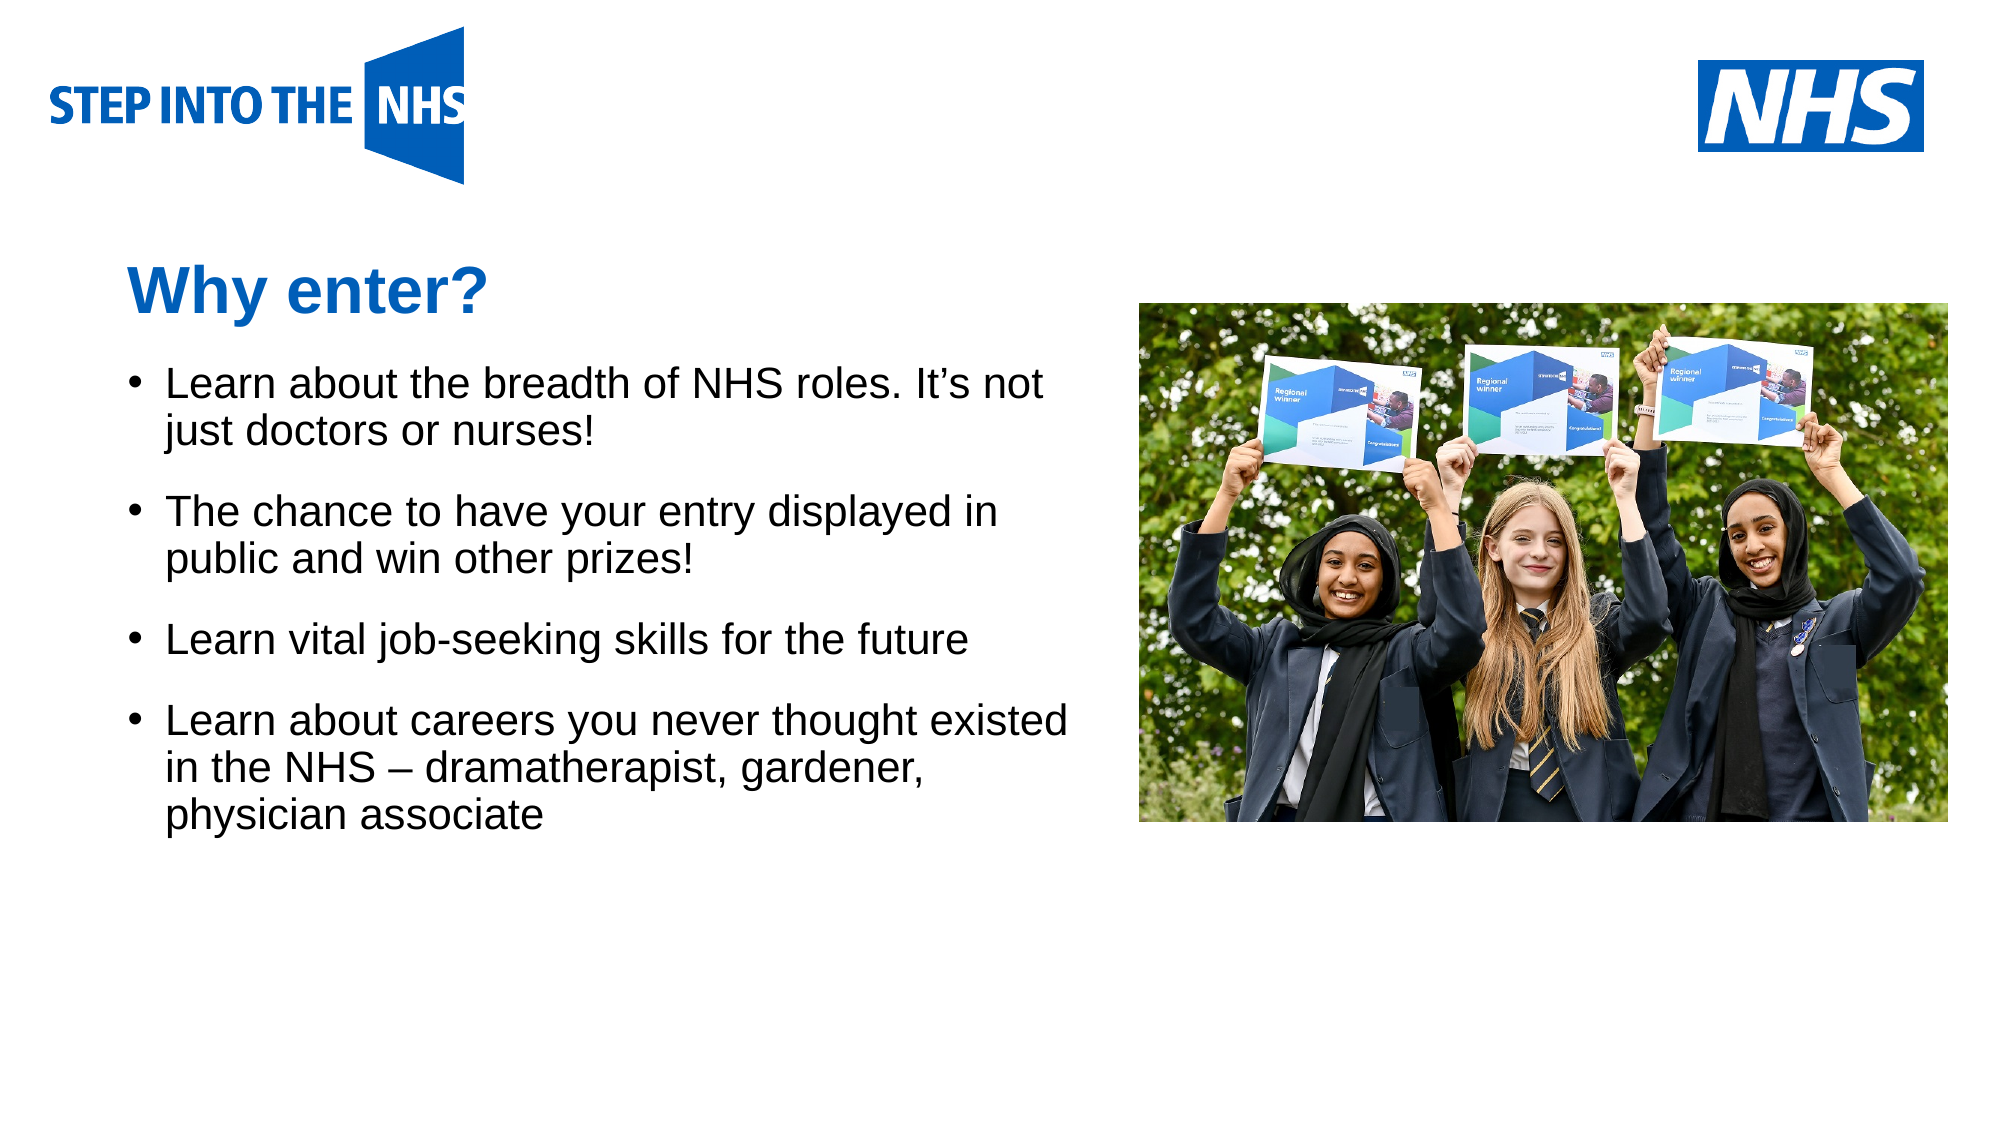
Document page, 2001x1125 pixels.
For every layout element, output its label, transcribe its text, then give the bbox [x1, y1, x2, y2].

picture [1697, 60, 1924, 152]
picture [50, 26, 464, 185]
text_box Why enter? Learn about the breadth of NHS roles. It’s not just doctors or nurses! The chance to have your entry displayed in public and win other prizes! Learn vital job-seeking skills for the future Learn about careers you never thought existed in the NHS – dramatherapist, gardener, physician associate [112, 235, 1114, 906]
picture [1139, 303, 1948, 822]
